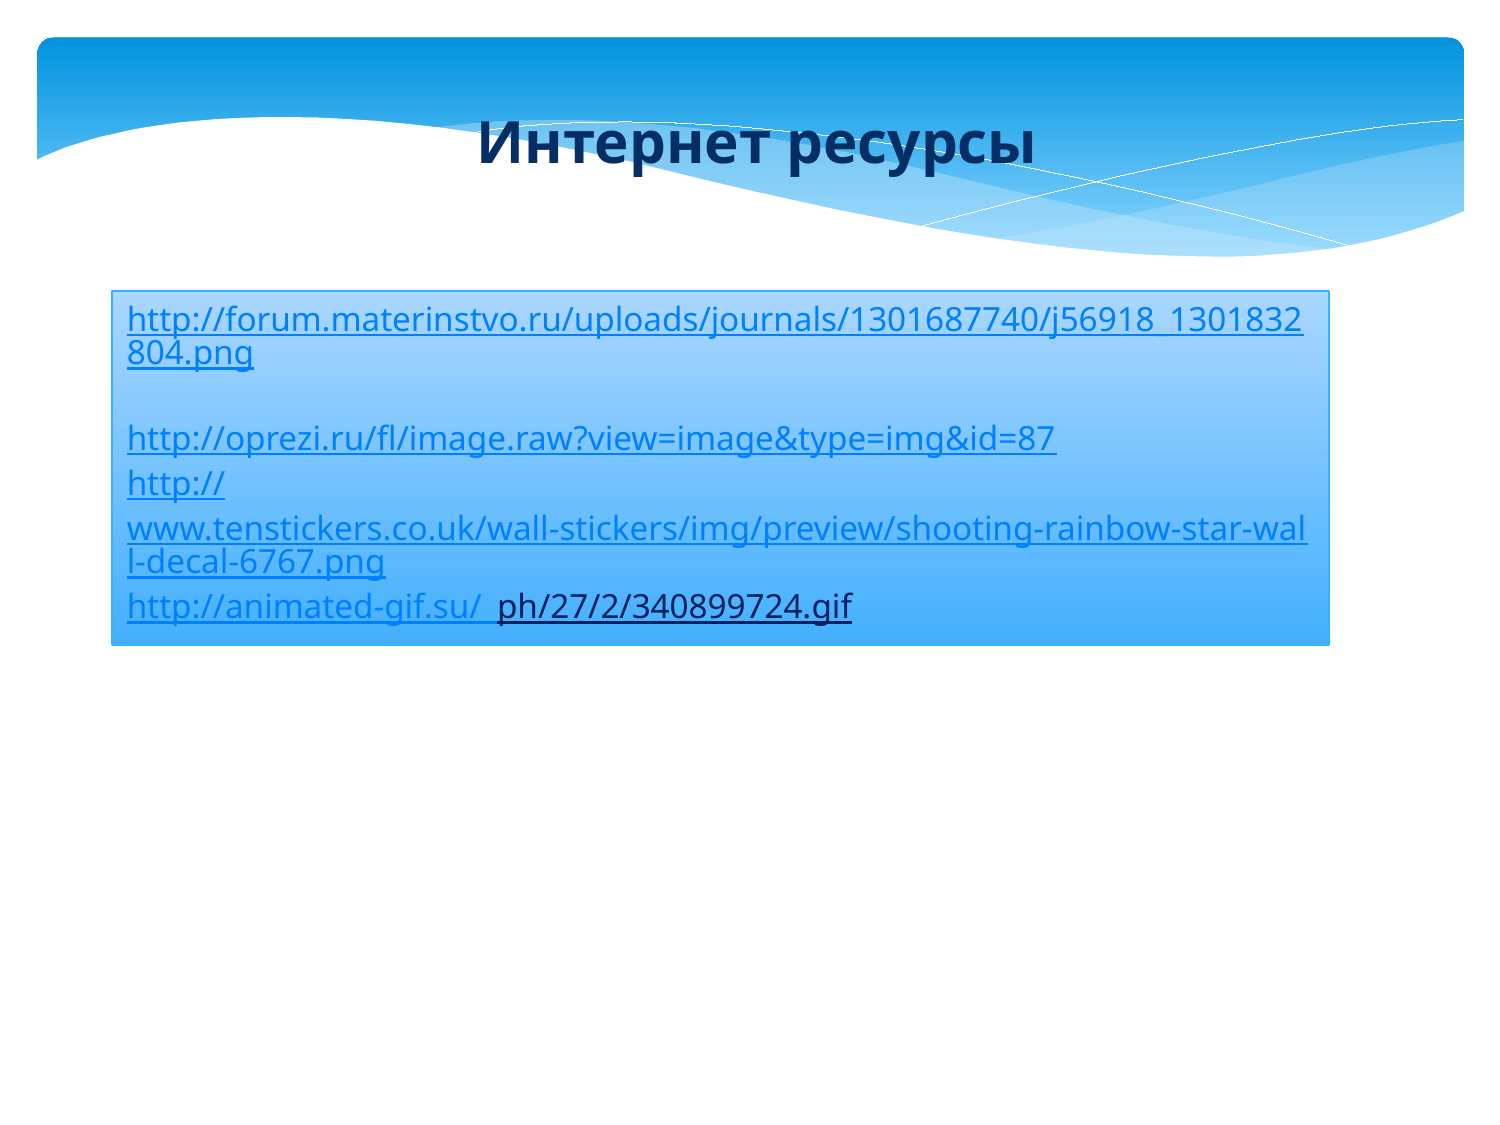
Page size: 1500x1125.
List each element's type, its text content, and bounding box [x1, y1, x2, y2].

text_box Интернет ресурсы [461, 98, 1053, 183]
text_box http://forum.materinstvo.ru/uploads/journals/1301687740/j56918_1301832804.png http://oprezi.ru/fl/image.raw?view=image&type=img&id=87 http://www.tenstickers.co.uk/wall-stickers/img/preview/shooting-rainbow-star-wall-decal-6767.png http://animated-gif.su/_ph/27/2/340899724.gif [111, 290, 1330, 646]
